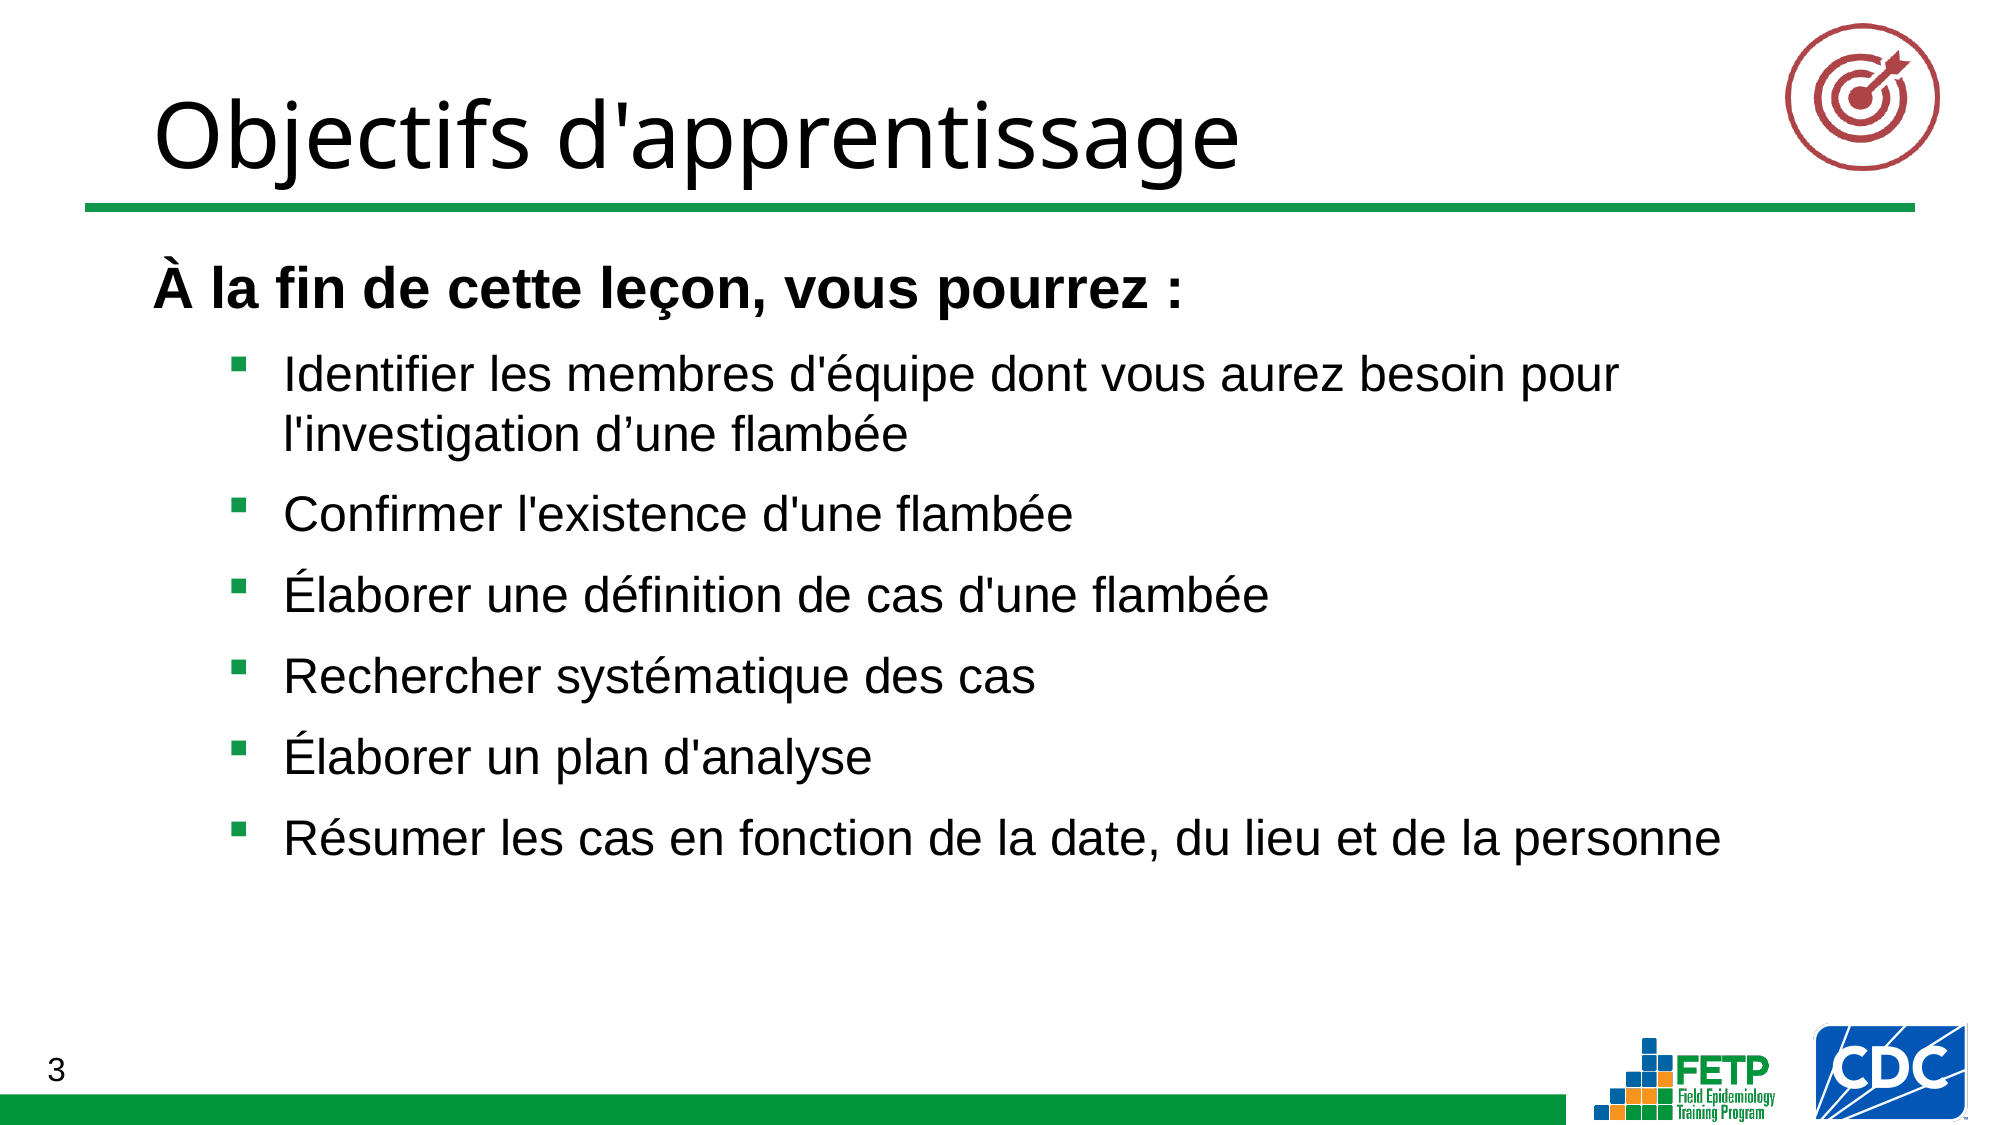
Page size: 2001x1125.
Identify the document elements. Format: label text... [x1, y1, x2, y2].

picture [1594, 1038, 1775, 1122]
picture [1813, 1023, 1968, 1122]
picture [1785, 23, 1940, 171]
list À la fin de cette leçon, vous pourrez : Identifier les membres d'équipe dont vous aurez besoin pour l'investigation d’une flambée Confirmer l'existence d'une flambée Élaborer une définition de cas d'une flambée Rechercher systématique des cas Élaborer un plan d'analyse Résumer les cas en fonction de la date, du lieu et de la personne [137, 242, 1863, 1004]
